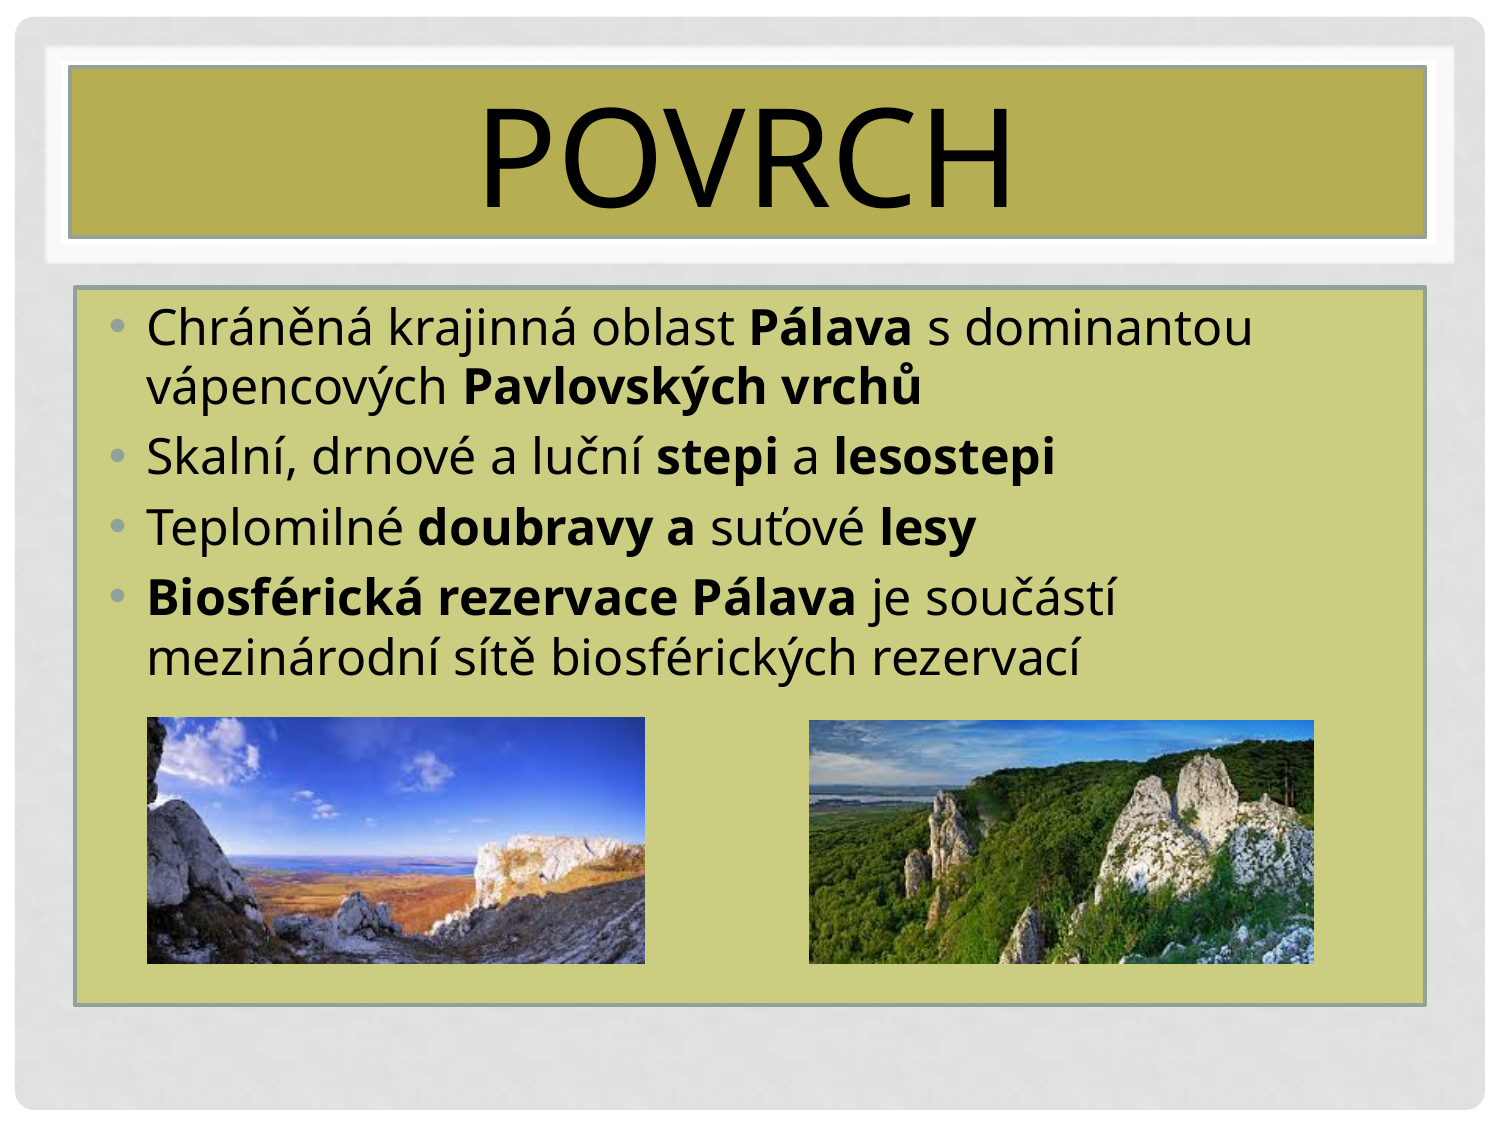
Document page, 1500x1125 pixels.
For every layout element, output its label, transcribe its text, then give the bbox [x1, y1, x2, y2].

picture [808, 719, 1314, 965]
list Chráněná krajinná oblast Pálava s dominantou vápencových Pavlovských vrchů Skalní, drnové a luční stepi a lesostepi Teplomilné doubravy a suťové lesy Biosférická rezervace Pálava je součástí mezinárodní sítě biosférických rezervací [73, 285, 1427, 1007]
title Povrch [68, 65, 1427, 239]
picture [147, 716, 645, 965]
